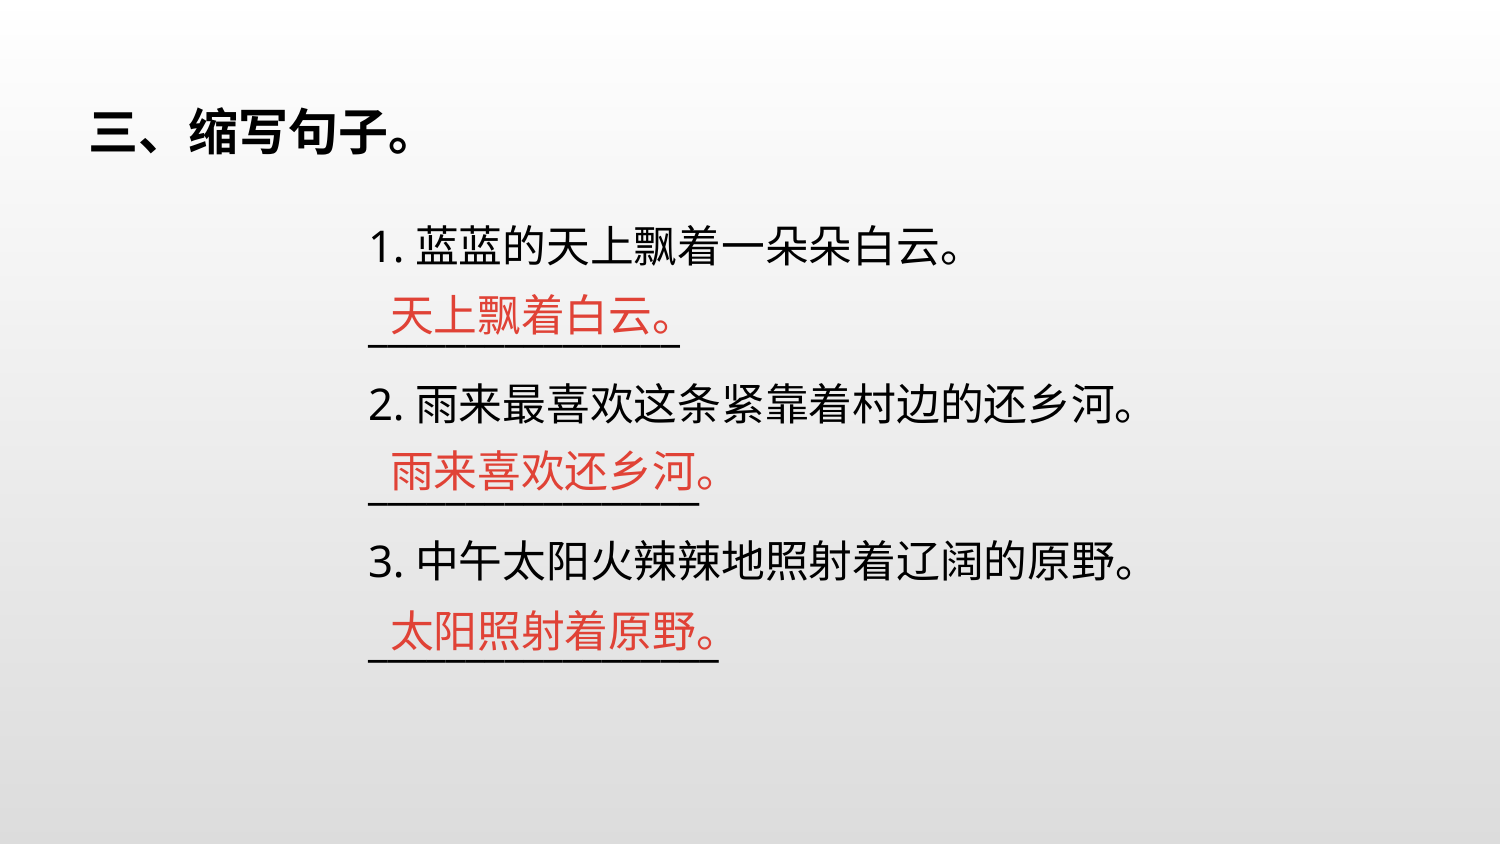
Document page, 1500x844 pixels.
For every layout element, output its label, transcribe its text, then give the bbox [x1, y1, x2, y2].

text_box 三、缩写句子。 [77, 94, 450, 227]
text_box 天上飘着白云。 [358, 281, 758, 346]
text_box 雨来喜欢还乡河。 [358, 437, 771, 502]
text_box 太阳照射着原野。 [358, 597, 809, 662]
text_box 1.蓝蓝的天上飘着一朵朵白云。 ________________ 2.雨来最喜欢这条紧靠着村边的还乡河。 _________________ 3.中午太阳火辣辣地照射着辽阔的原野。 __________________ [356, 187, 1341, 750]
